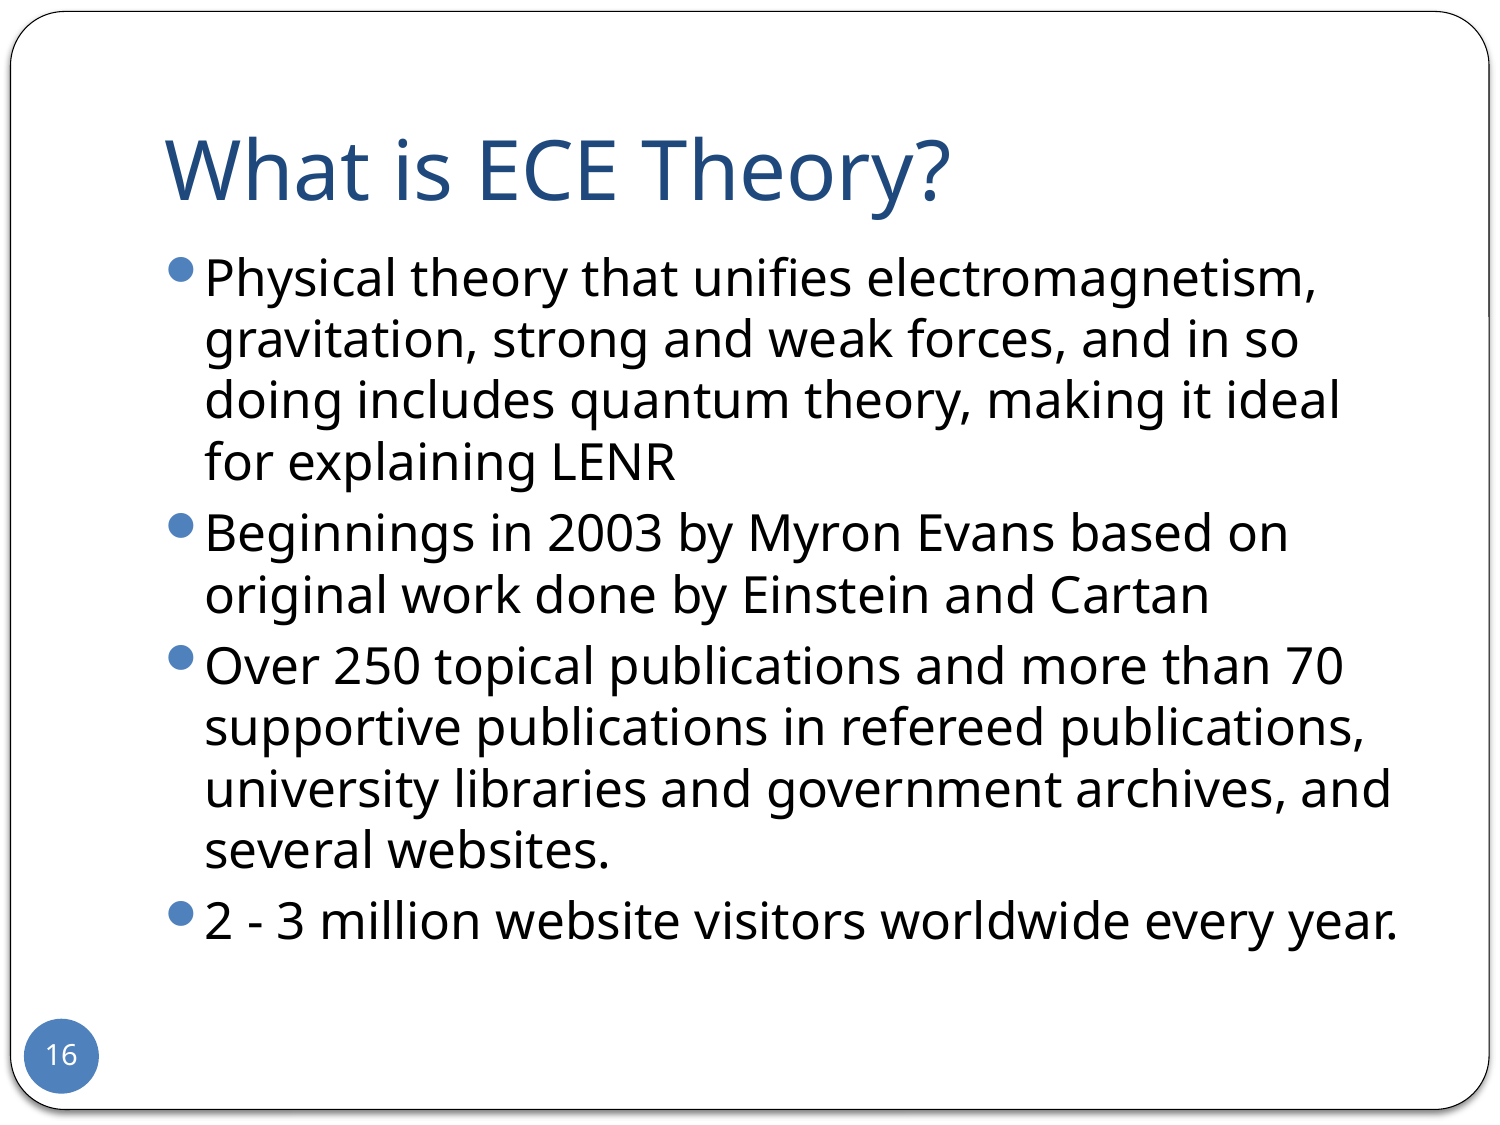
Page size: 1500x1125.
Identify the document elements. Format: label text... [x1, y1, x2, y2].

title What is ECE Theory? [150, 45, 1425, 233]
list Physical theory that unifies electromagnetism, gravitation, strong and weak forces, and in so doing includes quantum theory, making it ideal for explaining LENR Beginnings in 2003 by Myron Evans based on original work done by Einstein and Cartan Over 250 topical publications and more than 70 supportive publications in refereed publications, university libraries and government archives, and several websites. 2 - 3 million website visitors worldwide every year. [150, 237, 1425, 988]
slide_number 16 [23, 1018, 99, 1094]
